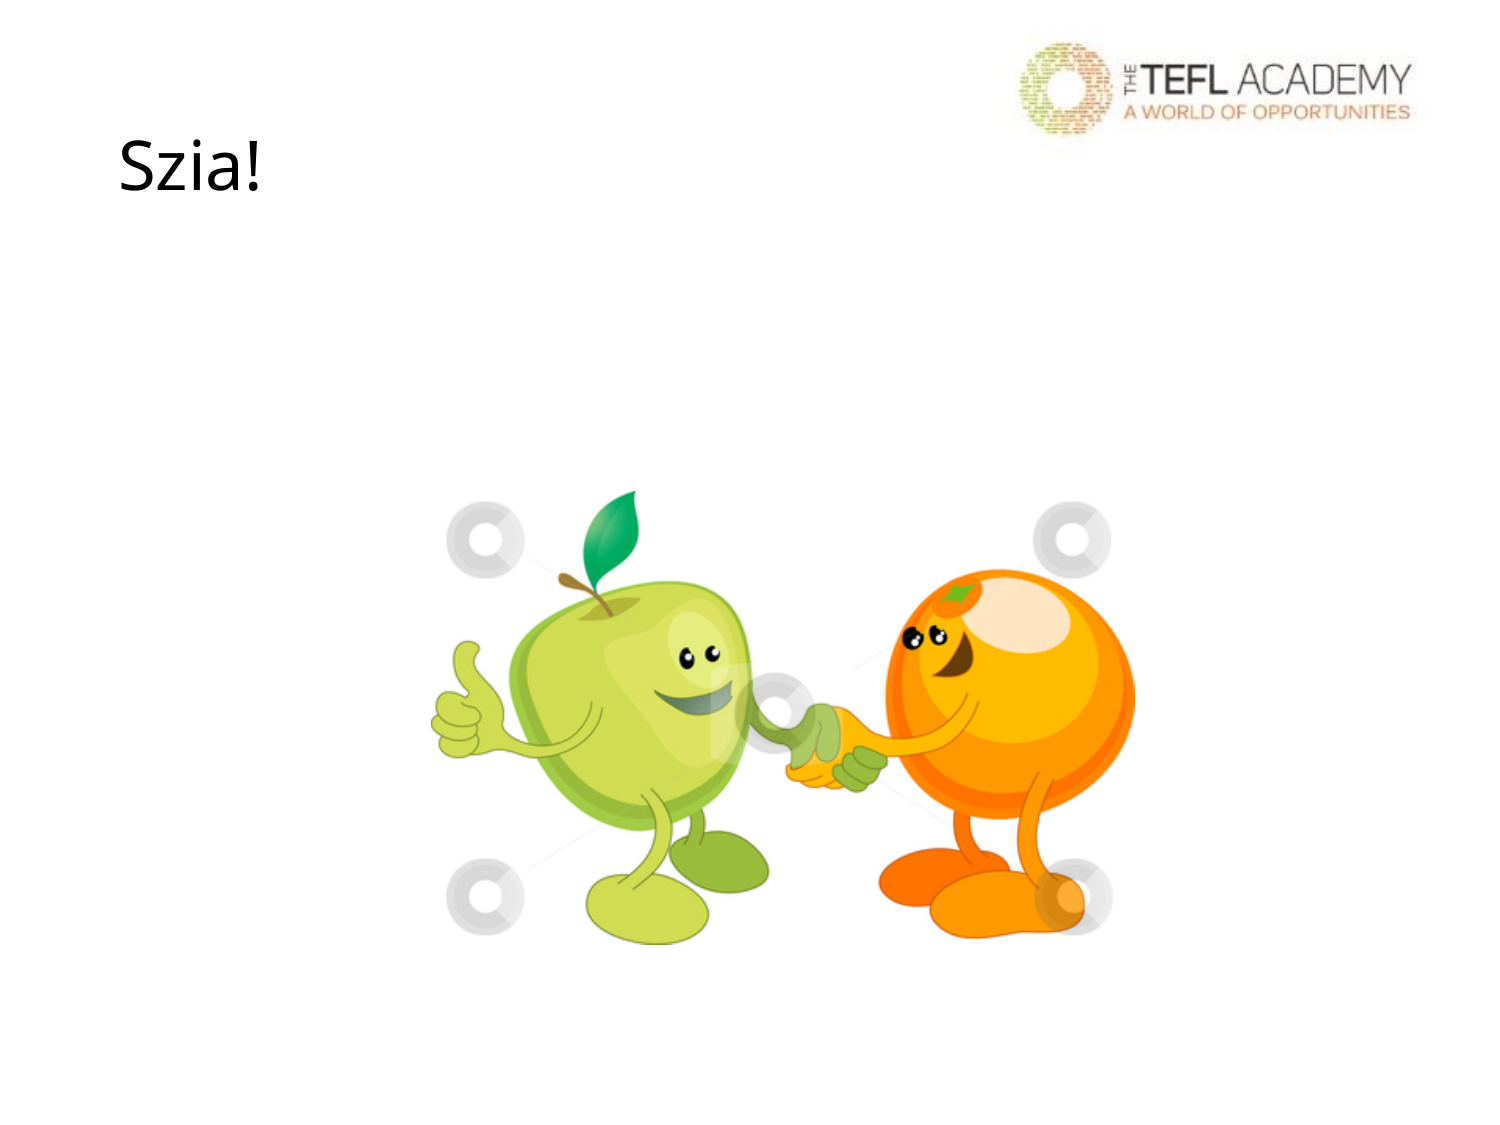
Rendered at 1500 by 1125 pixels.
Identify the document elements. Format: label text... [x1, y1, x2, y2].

picture [430, 491, 1135, 945]
picture [1002, 30, 1446, 157]
title Szia! [103, 59, 1397, 278]
